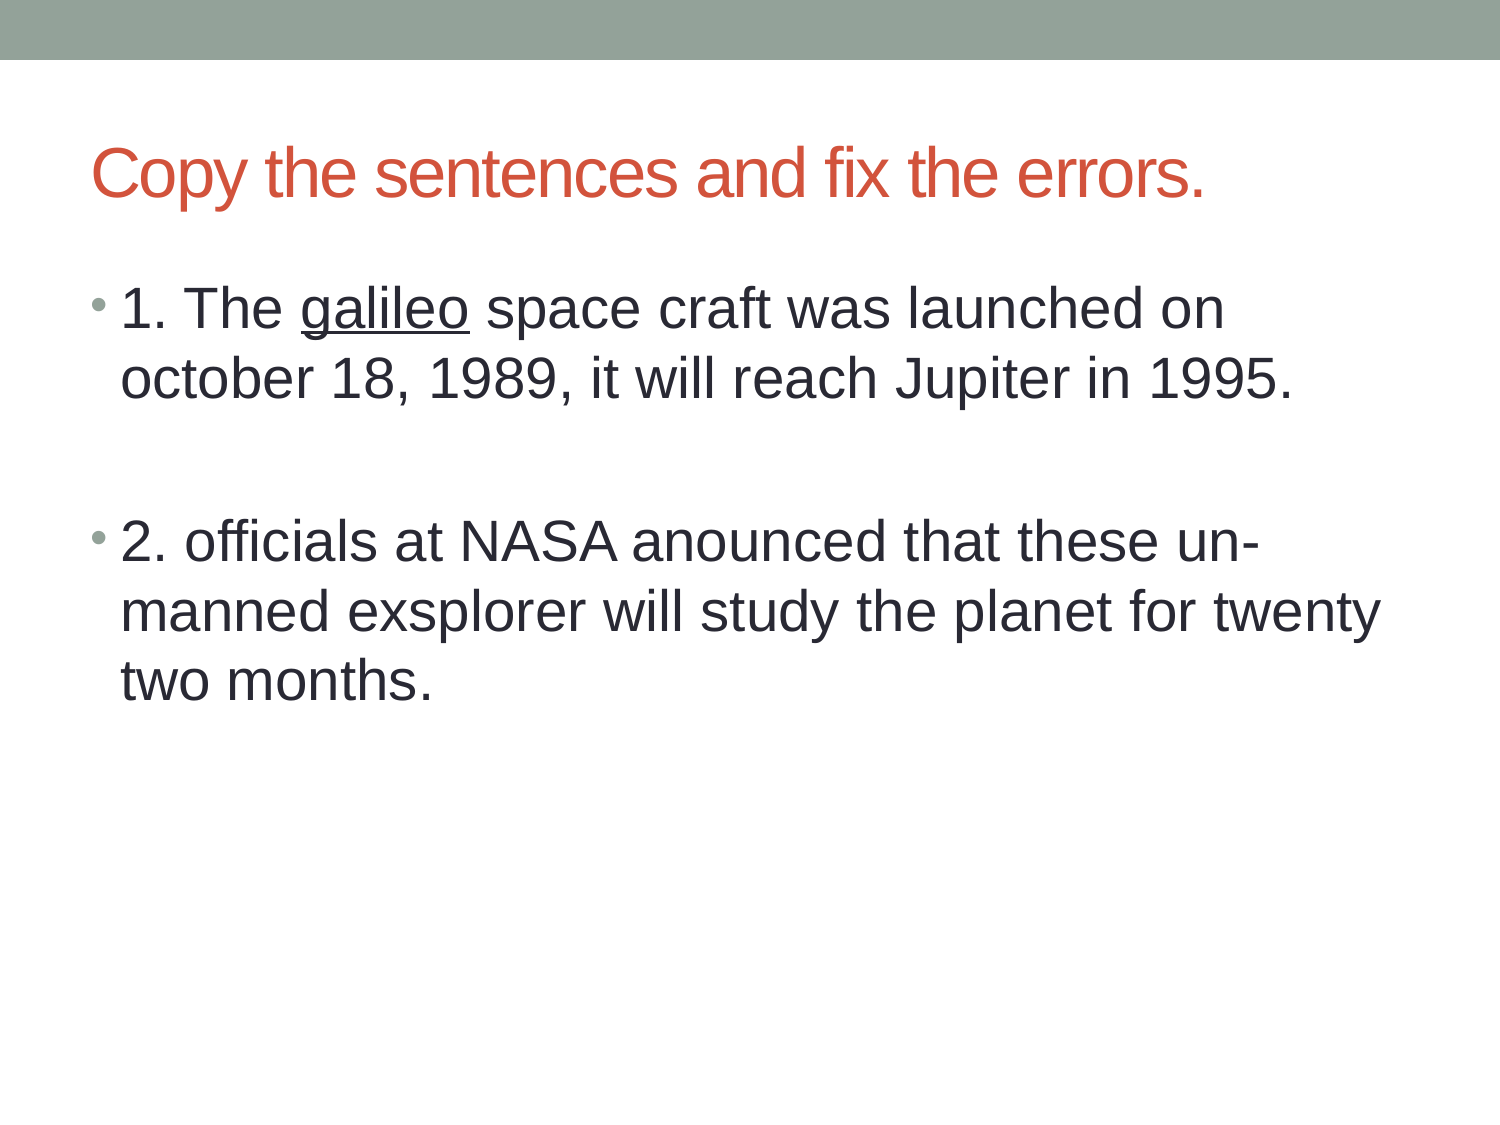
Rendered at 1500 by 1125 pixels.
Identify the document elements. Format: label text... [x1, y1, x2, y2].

title Copy the sentences and fix the errors. [75, 87, 1425, 250]
list 1. The galileo space craft was launched on october 18, 1989, it will reach Jupiter in 1995. 2. officials at NASA anounced that these un-manned exsplorer will study the planet for twenty two months. [75, 262, 1425, 1063]
